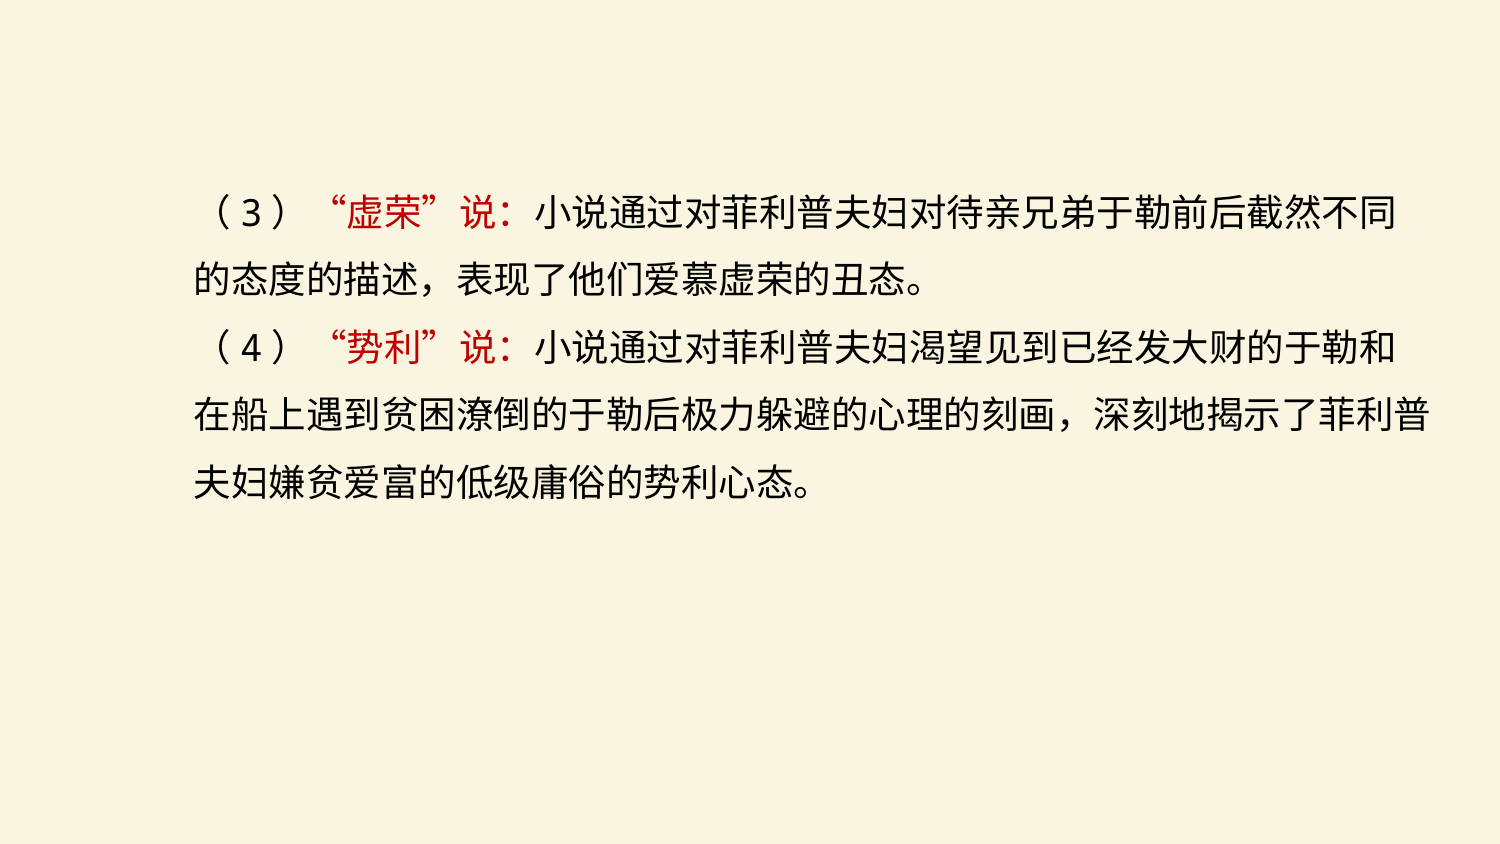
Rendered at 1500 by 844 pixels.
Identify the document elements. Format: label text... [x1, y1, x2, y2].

text_box （3）“虚荣”说：小说通过对菲利普夫妇对待亲兄弟于勒前后截然不同的态度的描述，表现了他们爱慕虚荣的丑态。 （4）“势利”说：小说通过对菲利普夫妇渴望见到已经发大财的于勒和在船上遇到贫困潦倒的于勒后极力躲避的心理的刻画，深刻地揭示了菲利普夫妇嫌贫爱富的低级庸俗的势利心态。 [178, 158, 1447, 512]
